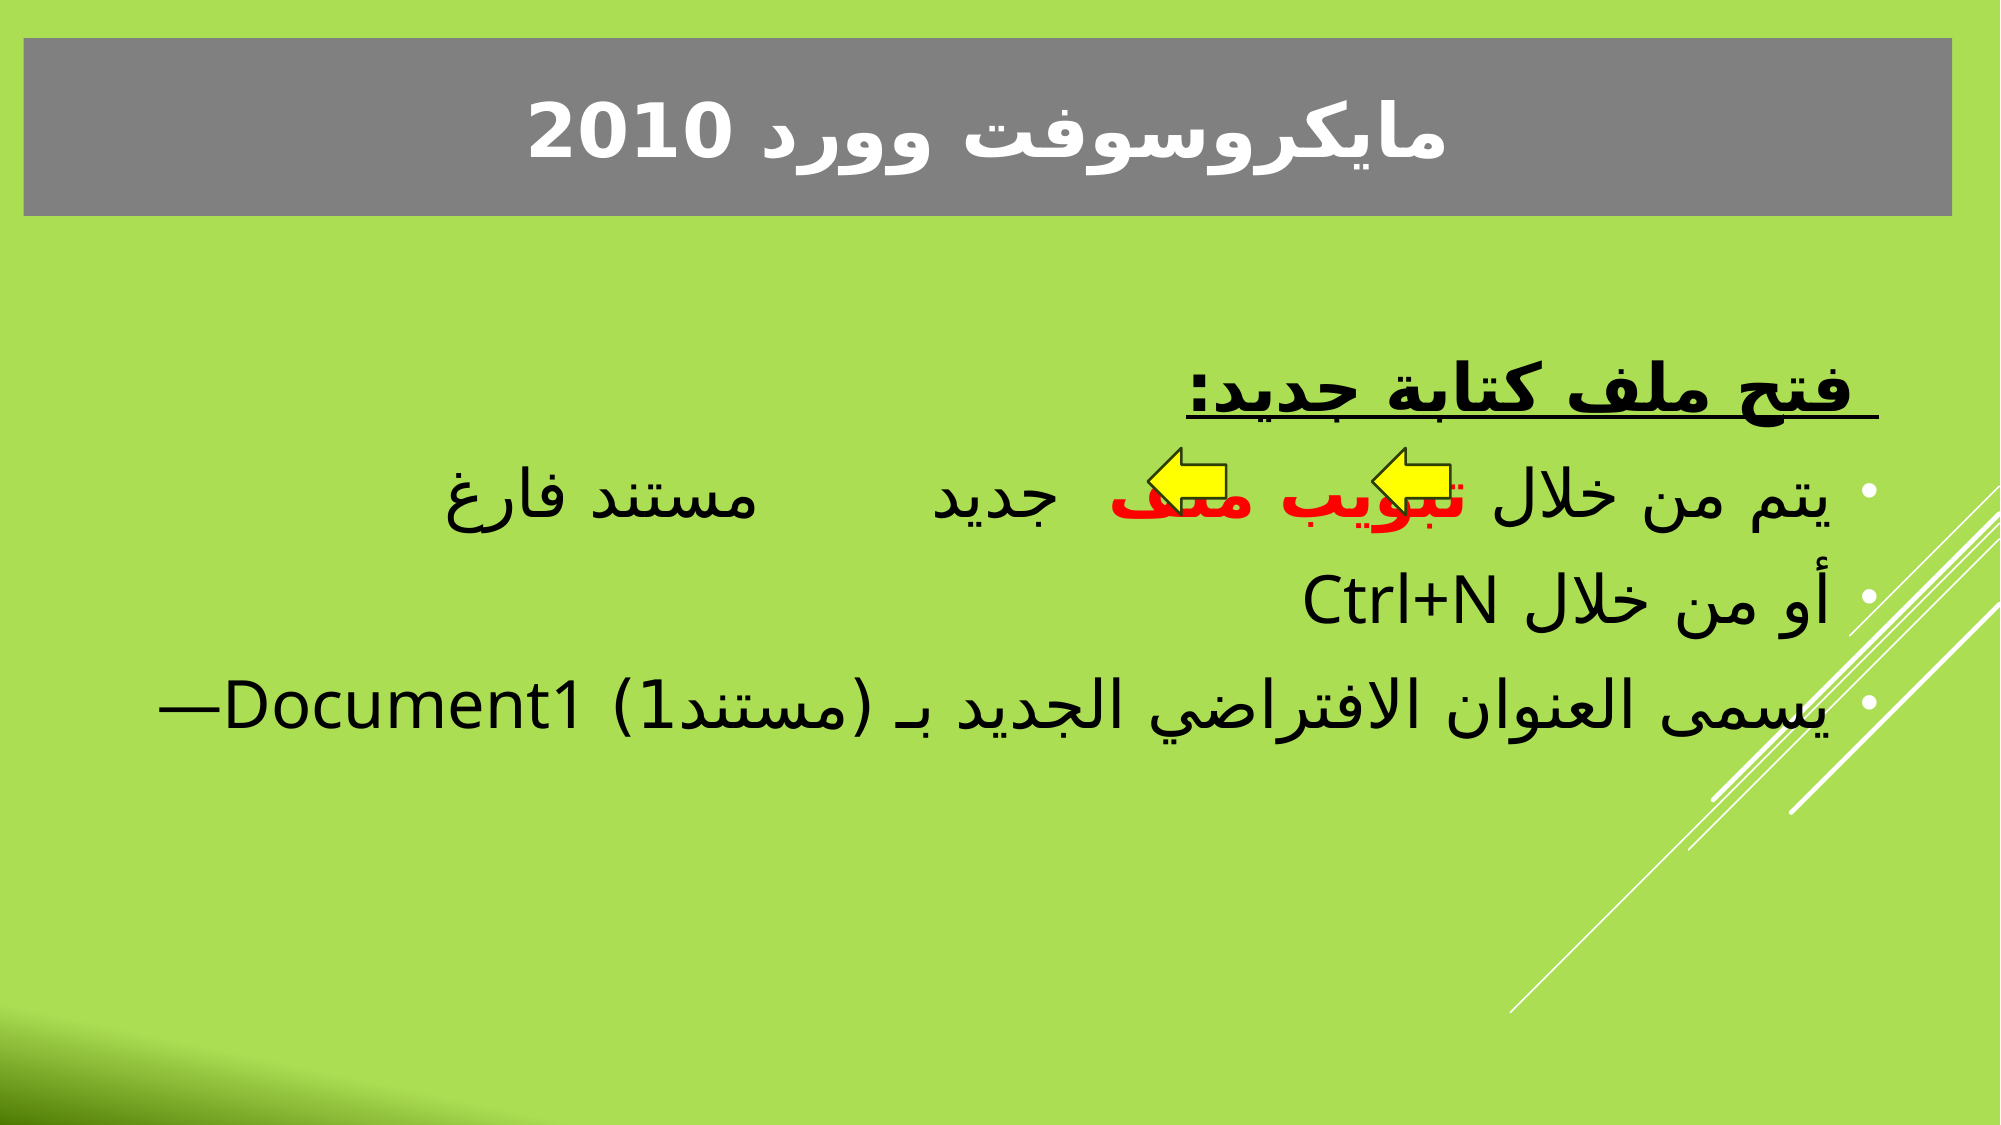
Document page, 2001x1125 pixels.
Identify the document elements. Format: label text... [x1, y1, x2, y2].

text_box [1371, 446, 1452, 517]
text_box مايكروسوفت وورد 2010 [23, 38, 1953, 216]
list فتح ملف كتابة جديد: يتم من خلال تبويب ملف جديد مستند فارغ أو من خلال Ctrl+N يسمى العنوان الافتراضي الجديد بـ (مستند1) Document1— [141, 161, 1894, 926]
text_box [1146, 446, 1228, 517]
